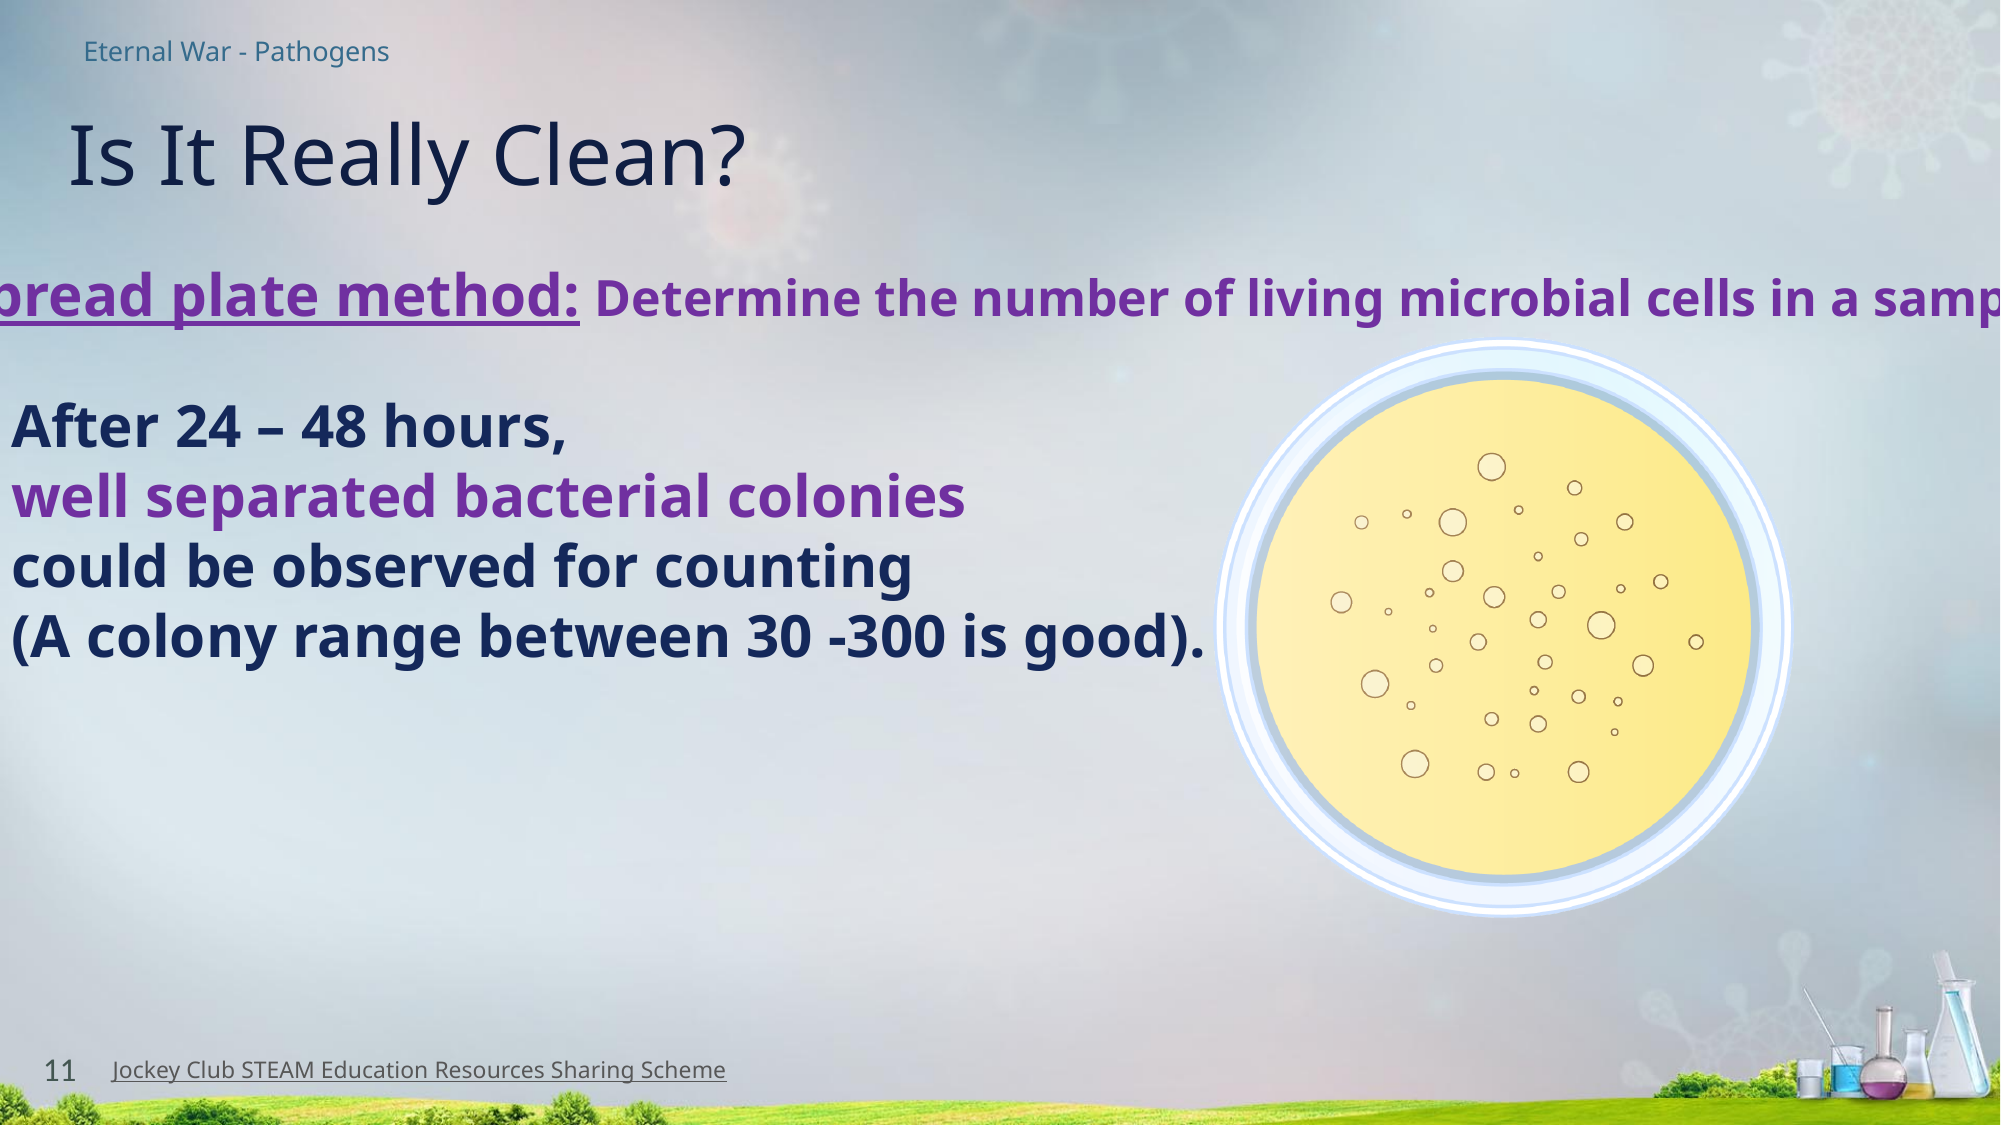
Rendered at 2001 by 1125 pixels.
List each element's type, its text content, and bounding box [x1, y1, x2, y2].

slide_number 11 [18, 1038, 101, 1099]
text_box After 24 – 48 hours, well separated bacterial colonies could be observed for counting (A colony range between 30 -300 is good). [0, 382, 1207, 677]
text_box Spread plate method: Determine the number of living microbial cells in a sample [0, 250, 2000, 336]
picture [0, 0, 2001, 1125]
text_box Is It Really Clean? [48, 43, 1460, 250]
